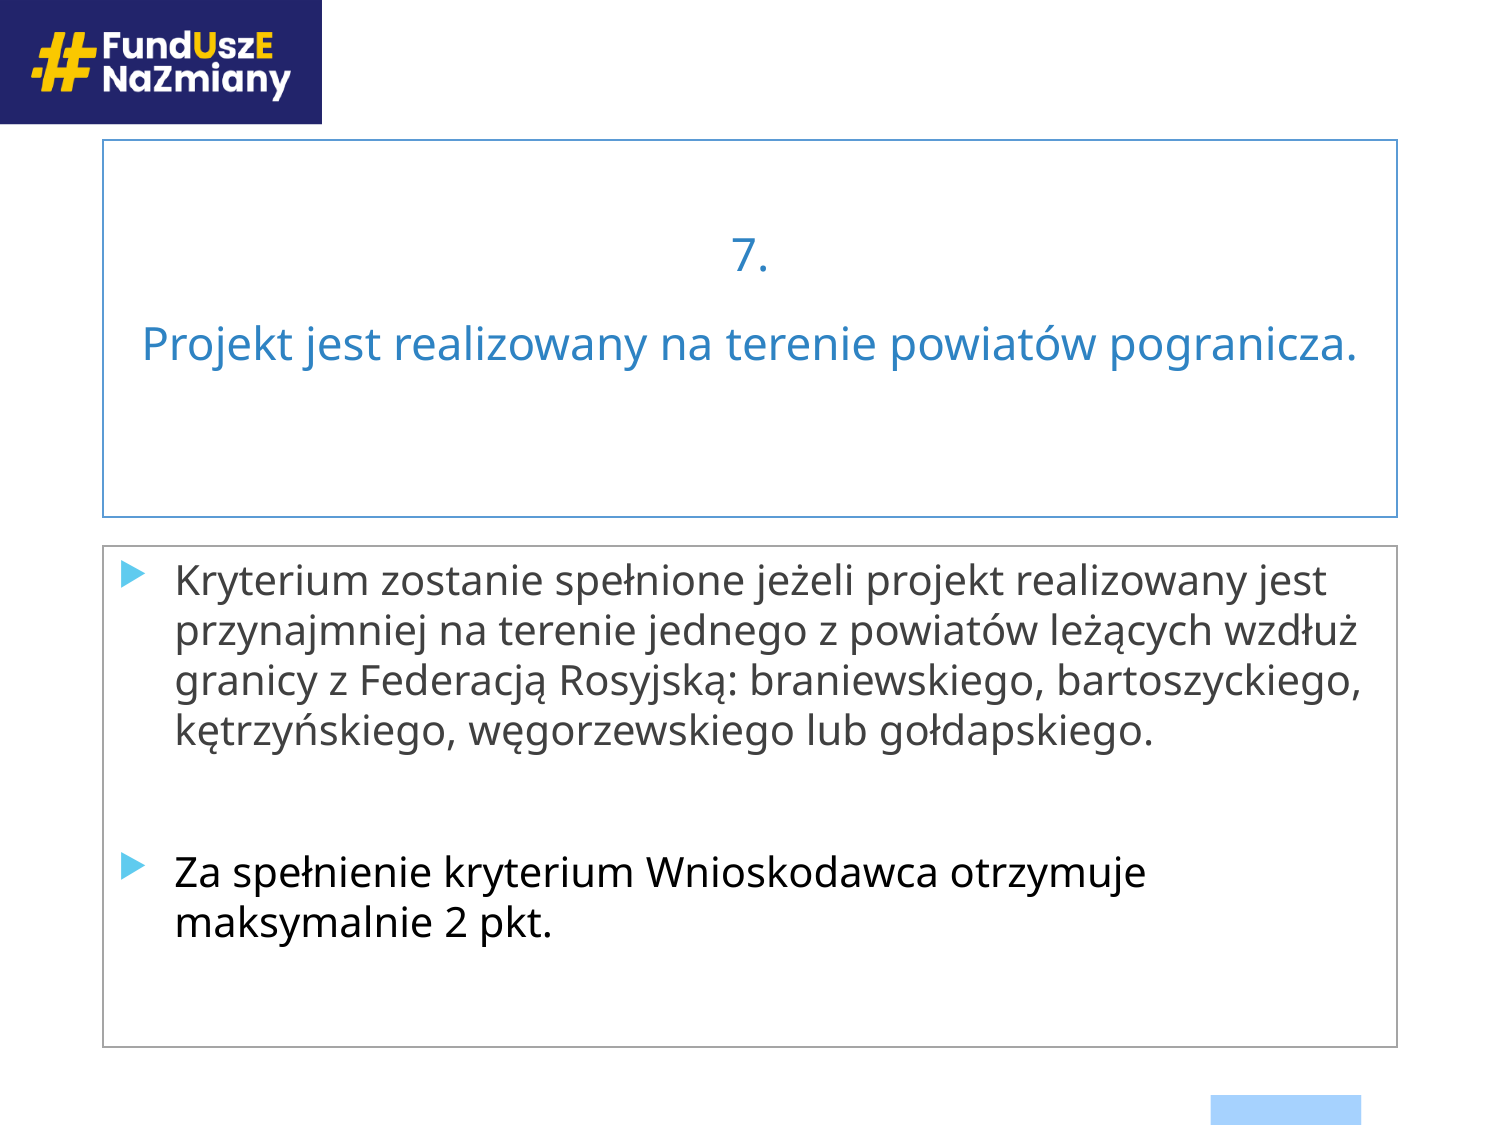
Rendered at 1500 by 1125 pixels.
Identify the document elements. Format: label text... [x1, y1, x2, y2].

list Kryterium zostanie spełnione jeżeli projekt realizowany jest przynajmniej na terenie jednego z powiatów leżących wzdłuż granicy z Federacją Rosyjską: braniewskiego, bartoszyckiego, kętrzyńskiego, węgorzewskiego lub gołdapskiego. Za spełnienie kryterium Wnioskodawca otrzymuje maksymalnie 2 pkt. [102, 545, 1398, 1048]
picture [0, 0, 1500, 1125]
title 7. Projekt jest realizowany na terenie powiatów pogranicza. [102, 139, 1398, 518]
